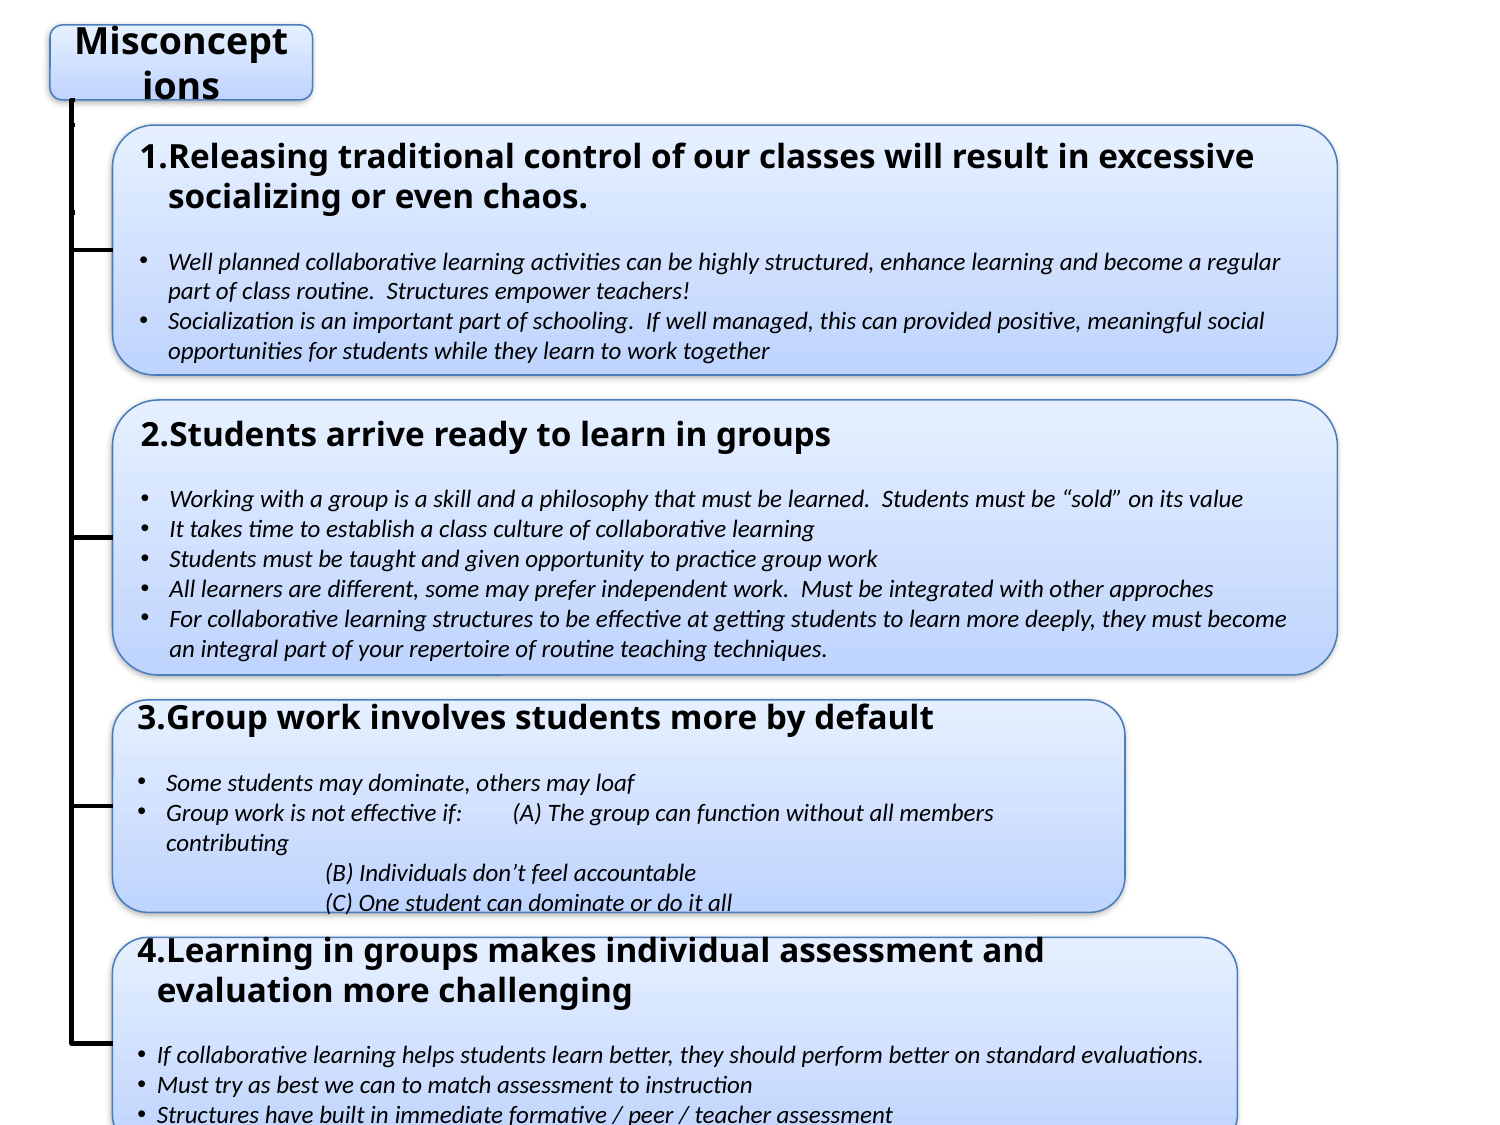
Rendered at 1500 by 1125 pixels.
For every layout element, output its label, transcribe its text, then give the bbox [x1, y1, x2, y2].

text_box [18, 155, 169, 194]
text_box Learning in groups makes individual assessment and evaluation more challenging If collaborative learning helps students learn better, they should perform better on standard evaluations. Must try as best we can to match assessment to instruction Structures have built in immediate formative / peer / teacher assessment End collaborative learning activities with a final product [111, 936, 1239, 1125]
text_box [0, 609, 510, 648]
text_box Students arrive ready to learn in groups Working with a group is a skill and a philosophy that must be learned. Students must be “sold” on its value It takes time to establish a class culture of collaborative learning Students must be taught and given opportunity to practice group work All learners are different, some may prefer independent work. Must be integrated with other approches For collaborative learning structures to be effective at getting students to learn more deeply, they must become an integral part of your repertoire of routine teaching techniques. [111, 399, 1339, 676]
text_box Releasing traditional control of our classes will result in excessive socializing or even chaos. Well planned collaborative learning activities can be highly structured, enhance learning and become a regular part of class routine. Structures empower teachers! Socialization is an important part of schooling. If well managed, this can provided positive, meaningful social opportunities for students while they learn to work together [111, 124, 1339, 376]
text_box Misconceptions [49, 24, 314, 101]
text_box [0, 312, 301, 351]
text_box Group work involves students more by default Some students may dominate, others may loaf Group work is not effective if: (A) The group can function without all members contributing (B) Individuals don’t feel accountable (C) One student can dominate or do it all [111, 699, 1126, 914]
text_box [0, 490, 391, 529]
